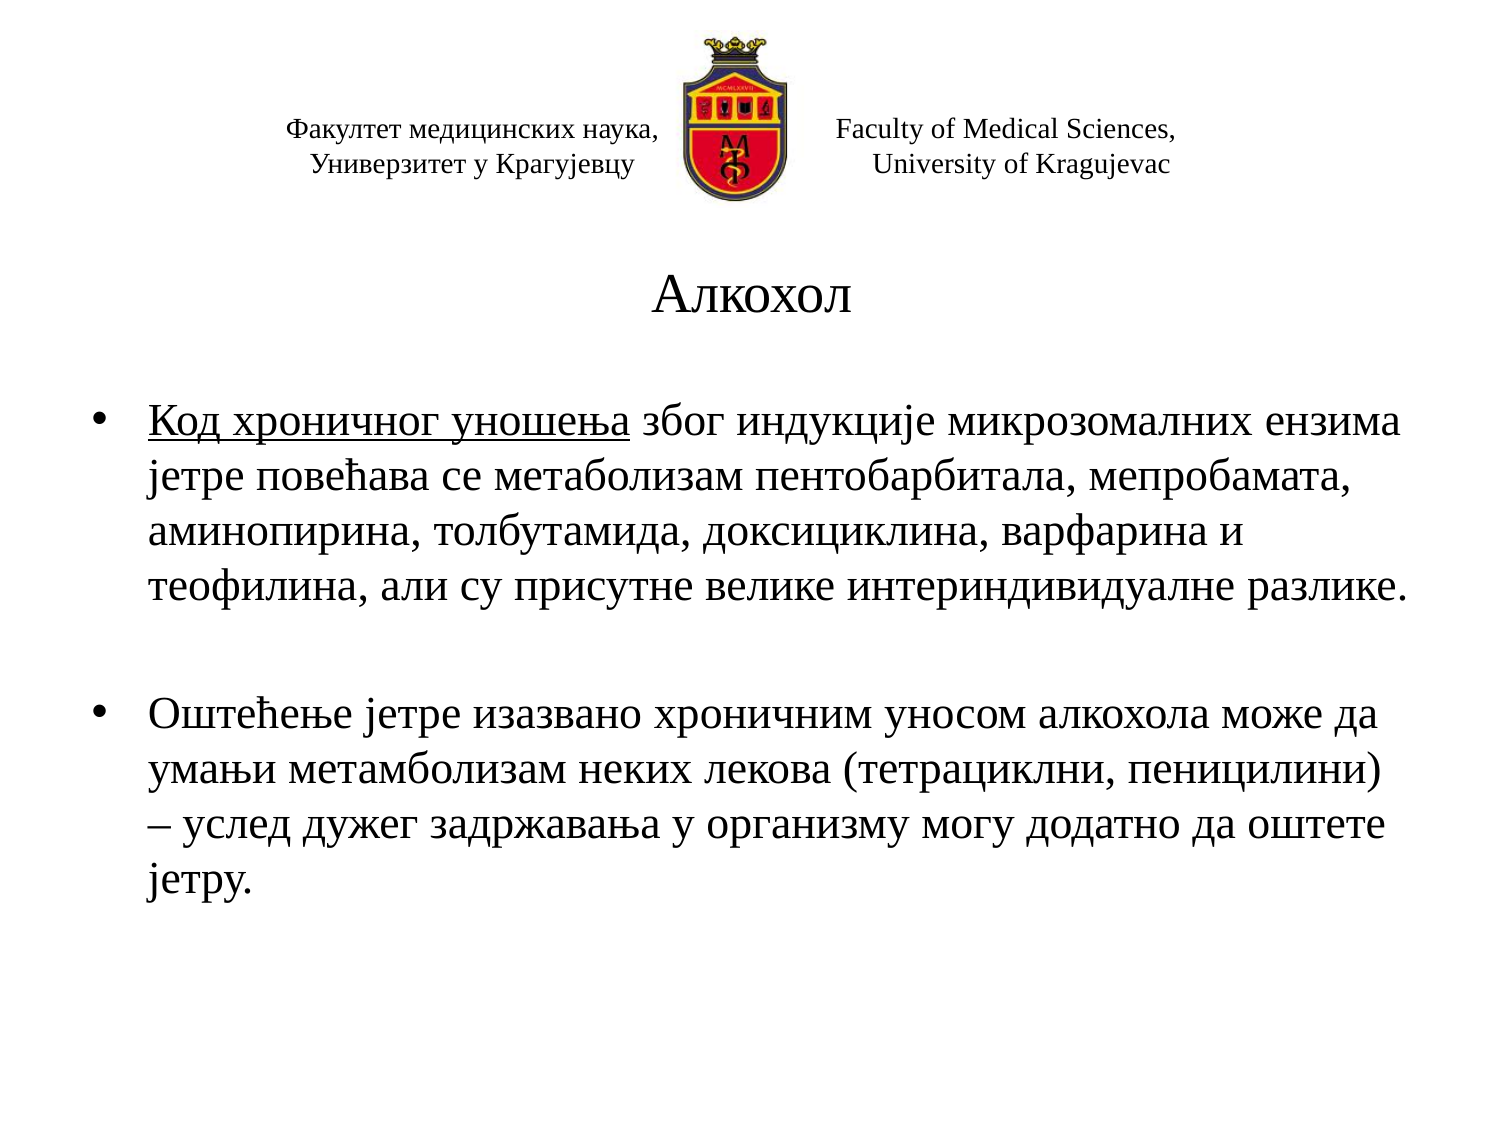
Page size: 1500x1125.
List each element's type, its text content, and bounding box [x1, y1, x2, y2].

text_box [253, 30, 1223, 209]
list Код хроничног уношења због индукције микрозомалних ензима јетре повећава се метаболизам пентобарбитала, мепробамата, аминопирина, толбутамида, доксициклина, варфарина и теофилина, али су присутне велике интериндивидуалне разлике. Oштећeњe јeтрe изазвано хроничним уносом алкохола може да умањи метамболизам неких лекова (тетрациклни, пеницилини) – услед дужег задржавања у организму могу додатно да оштете јетру. [76, 382, 1427, 1125]
title Алкохол [76, 196, 1427, 382]
